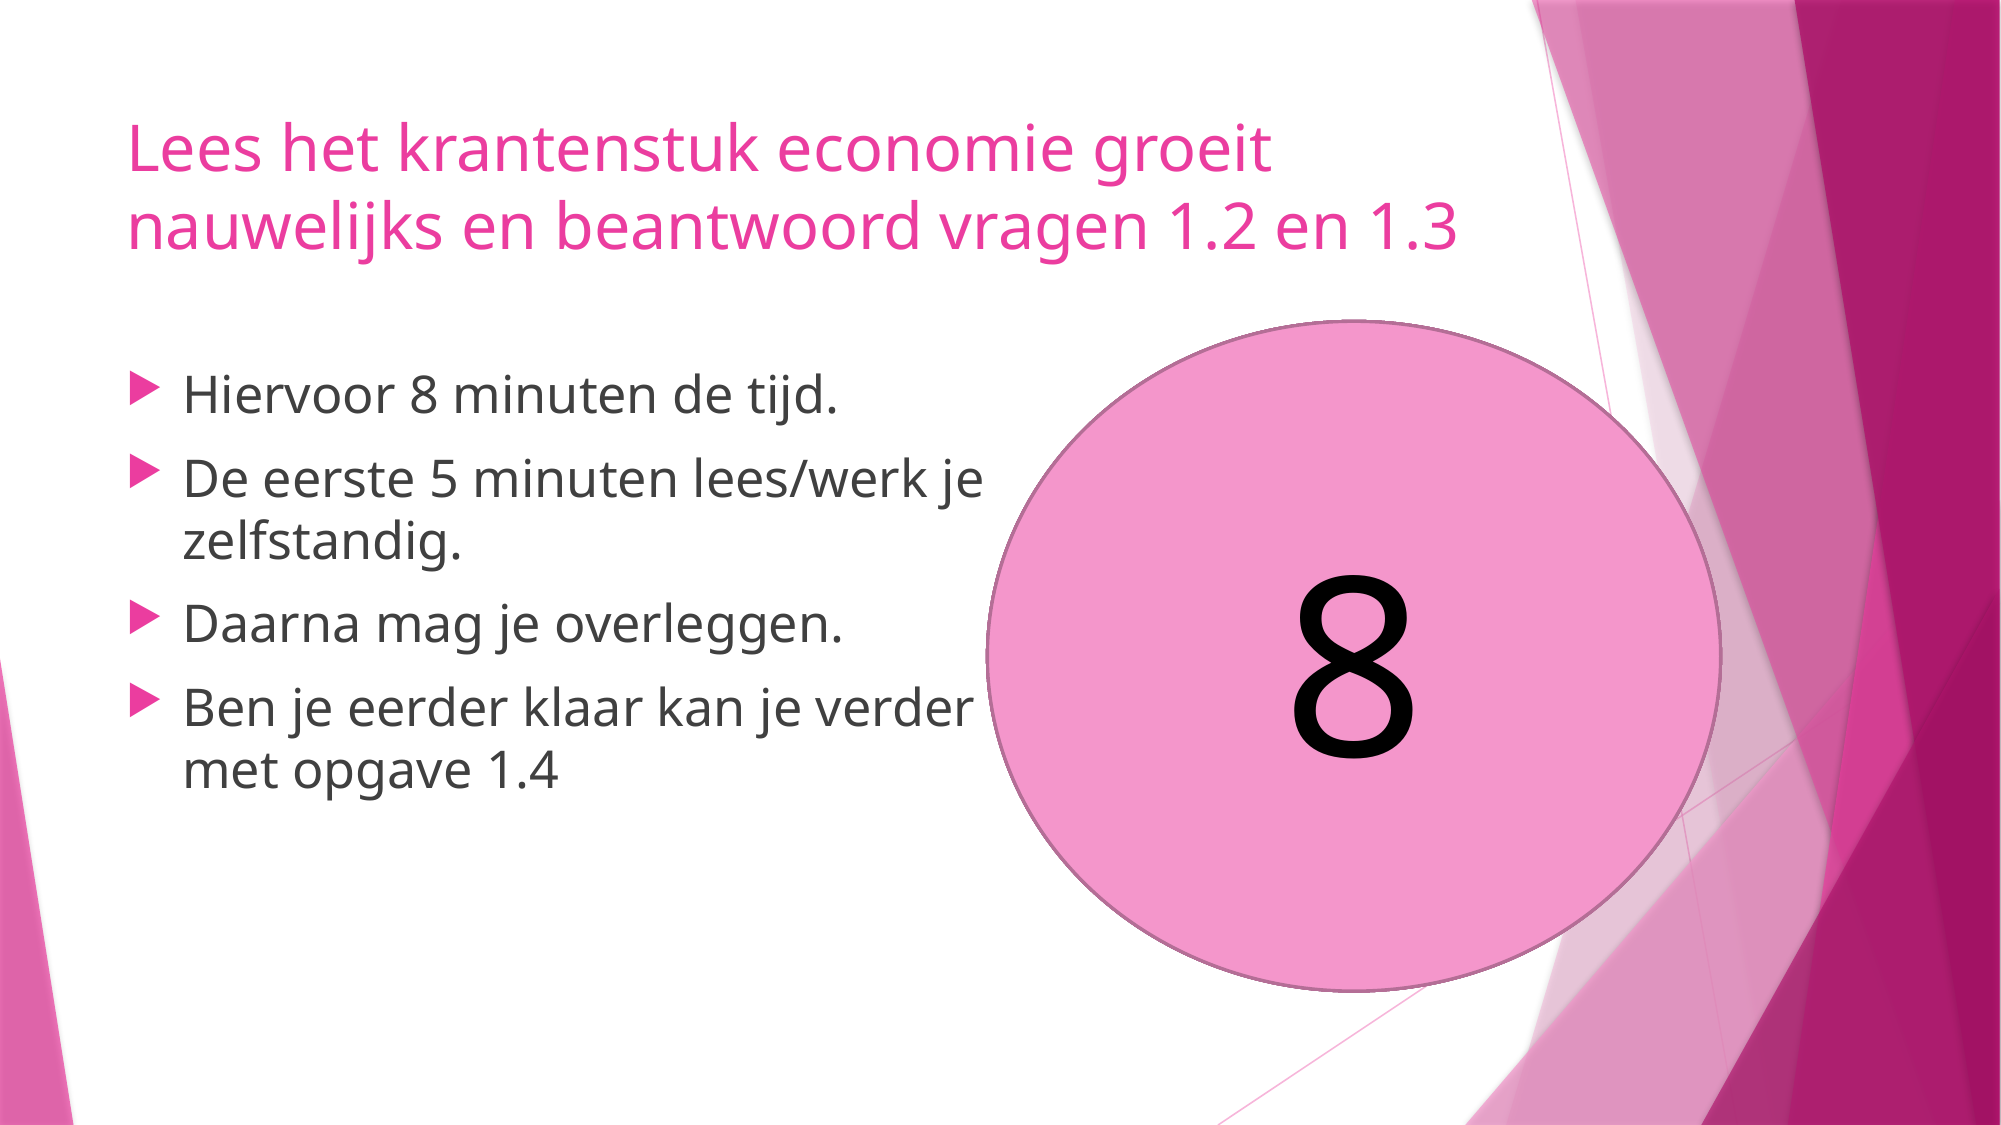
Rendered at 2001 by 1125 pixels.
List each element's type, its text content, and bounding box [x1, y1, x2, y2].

title Lees het krantenstuk economie groeit nauwelijks en beantwoord vragen 1.2 en 1.3 [111, 99, 1522, 317]
list Hiervoor 8 minuten de tijd. De eerste 5 minuten lees/werk je zelfstandig. Daarna mag je overleggen. Ben je eerder klaar kan je verder met opgave 1.4 [111, 354, 1046, 992]
text_box 8 [985, 319, 1723, 993]
